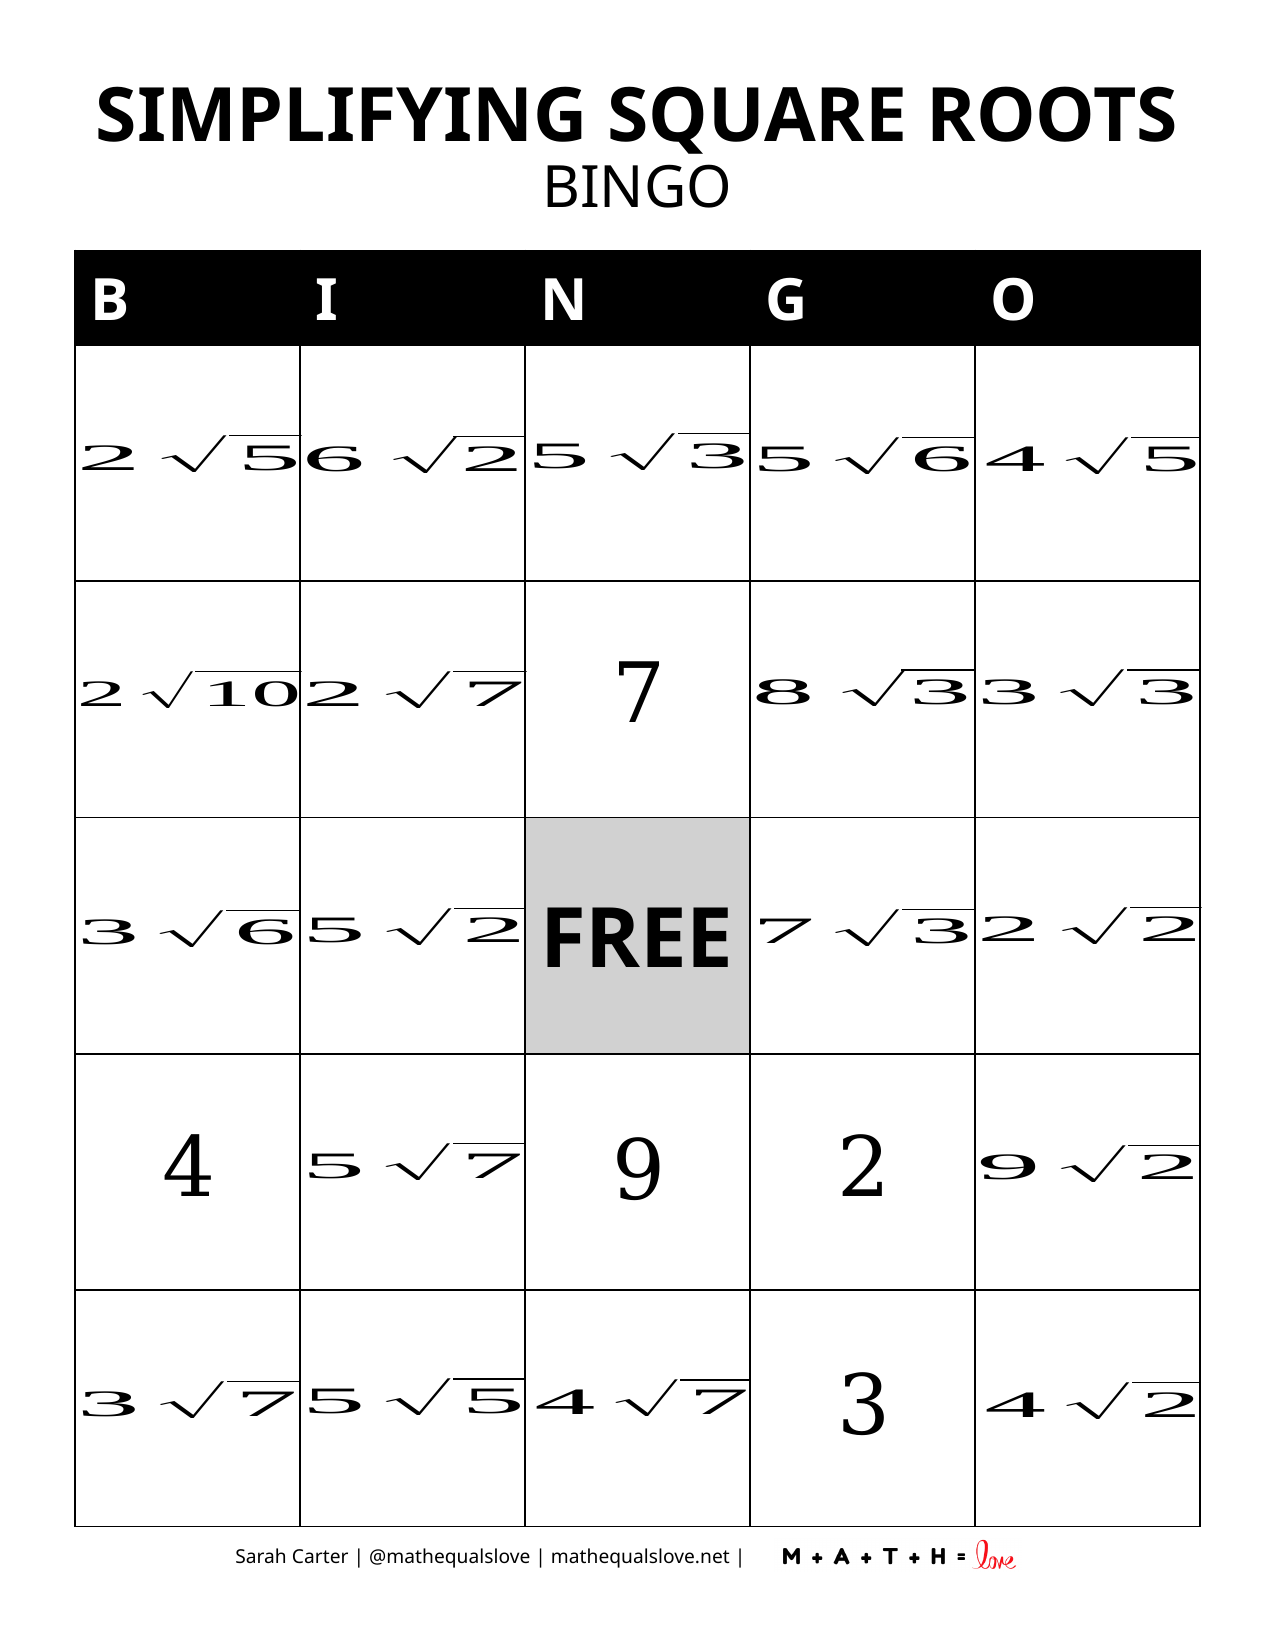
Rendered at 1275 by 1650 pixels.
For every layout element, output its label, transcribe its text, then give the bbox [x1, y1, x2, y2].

table_header G [751, 251, 974, 344]
text_box 2 [750, 1139, 978, 1187]
table_cell [76, 1187, 299, 1289]
table_cell [751, 818, 974, 1053]
table_header I [301, 251, 524, 344]
table_cell [976, 1055, 1199, 1289]
table_cell [526, 713, 749, 817]
text_box 7 [525, 665, 753, 713]
table_cell [76, 818, 299, 1053]
table_cell [76, 582, 299, 817]
table_cell [751, 582, 974, 817]
table_cell [526, 1055, 749, 1142]
table_cell [301, 818, 524, 1053]
table_cell [301, 582, 524, 817]
text_box 3 [750, 1377, 978, 1425]
table_cell [751, 1187, 974, 1289]
text_box 9 [525, 1142, 753, 1190]
table_cell [301, 1055, 524, 1289]
text_box BINGO [74, 165, 1200, 226]
table_cell [76, 346, 299, 580]
text_box SIMPLIFYING SQUARE ROOTS [74, 59, 1200, 165]
table_header O [976, 251, 1199, 344]
table_cell [976, 582, 1199, 817]
table_cell [301, 1291, 524, 1526]
table_header N [526, 251, 749, 344]
text_box 4 [75, 1139, 303, 1187]
table_header B [76, 251, 299, 344]
table_cell [751, 1291, 974, 1377]
table_cell [751, 1055, 974, 1139]
table_cell [526, 346, 749, 580]
table_cell FREE [526, 818, 749, 1053]
table_cell [301, 346, 524, 580]
table_cell [976, 1291, 1199, 1526]
table_cell [976, 818, 1199, 1053]
table_cell [526, 1291, 749, 1526]
table_cell [976, 346, 1199, 580]
table_cell [751, 1425, 974, 1526]
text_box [220, 1535, 1055, 1576]
table_cell [76, 1291, 299, 1526]
table_cell [751, 346, 974, 580]
table_cell [526, 582, 749, 665]
table_cell [526, 1190, 749, 1289]
table_cell [76, 1055, 299, 1139]
